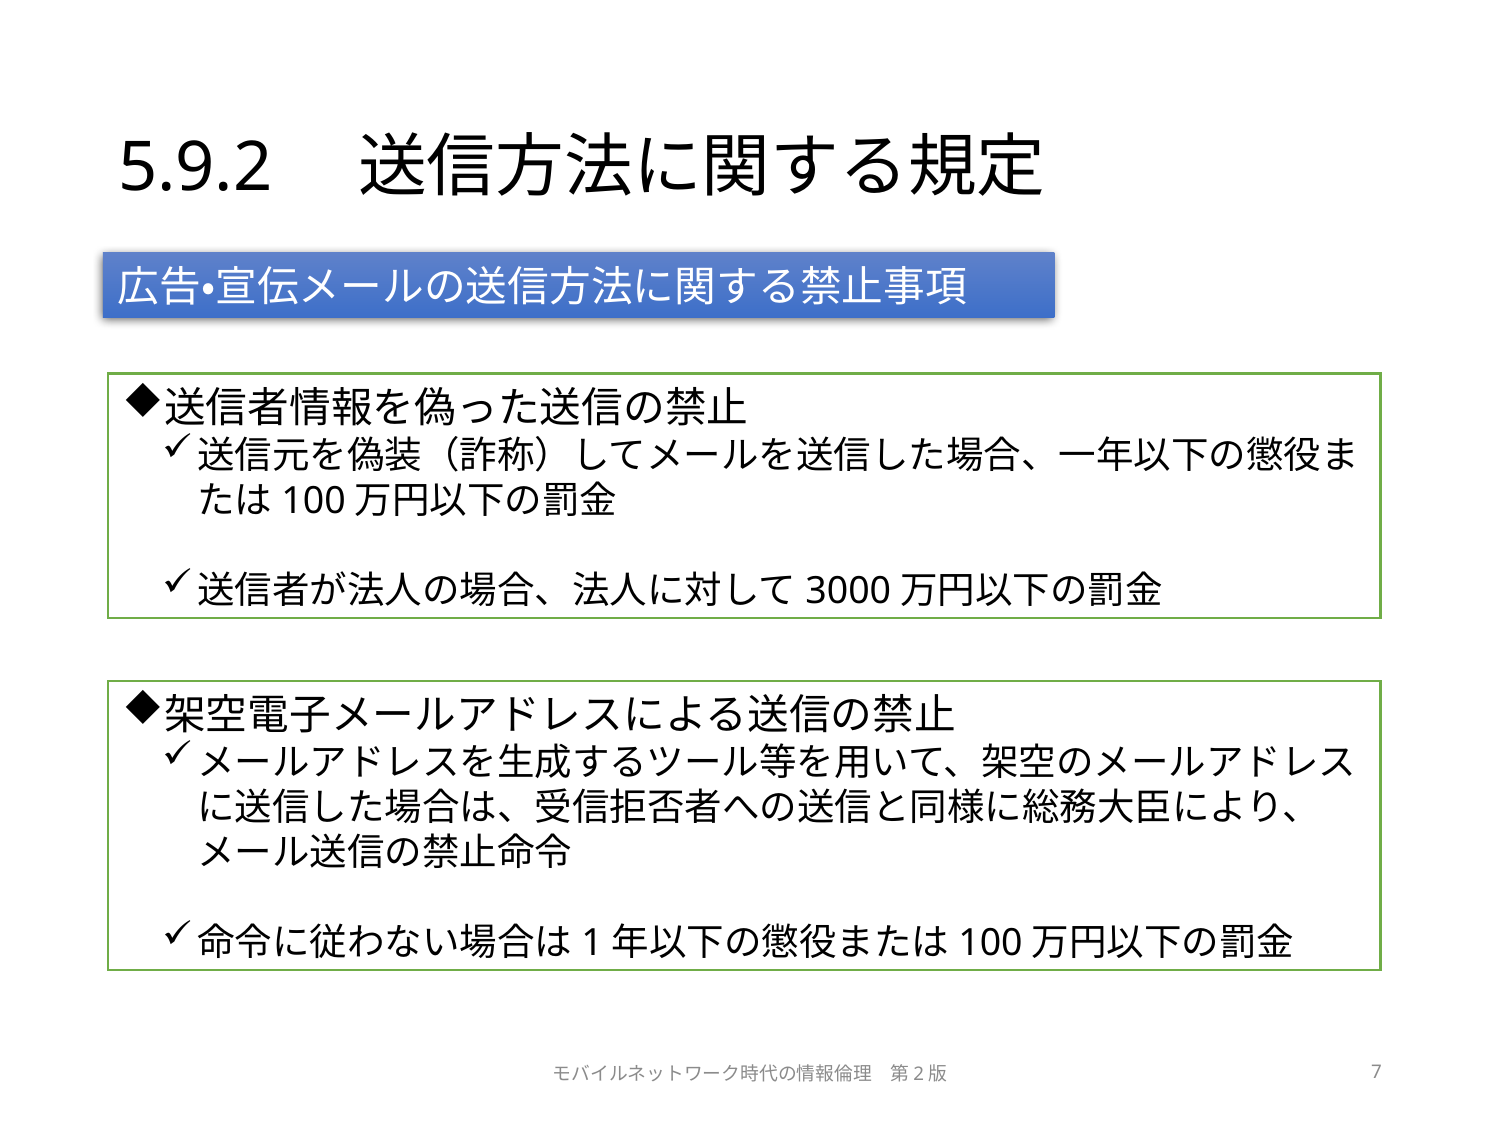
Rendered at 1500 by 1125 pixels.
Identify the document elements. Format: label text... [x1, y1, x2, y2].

footer モバイルネットワーク時代の情報倫理 第2版 [496, 1042, 1004, 1103]
text_box 広告・宣伝メールの送信方法に関する禁止事項 [102, 252, 1055, 318]
text_box 送信者情報を偽った送信の禁止 送信元を偽装（詐称）してメールを送信した場合、一年以下の懲役または100万円以下の罰金 送信者が法人の場合、法人に対して3000万円以下の罰金 [107, 372, 1382, 619]
title 5.9.2 送信方法に関する規定 [103, 59, 1397, 278]
text_box 架空電子メールアドレスによる送信の禁止 メールアドレスを生成するツール等を用いて、架空のメールアドレスに送信した場合は、受信拒否者への送信と同様に総務大臣により、メール送信の禁止命令 命令に従わない場合は1年以下の懲役または100万円以下の罰金 [107, 680, 1382, 971]
slide_number 7 [1059, 1042, 1397, 1103]
